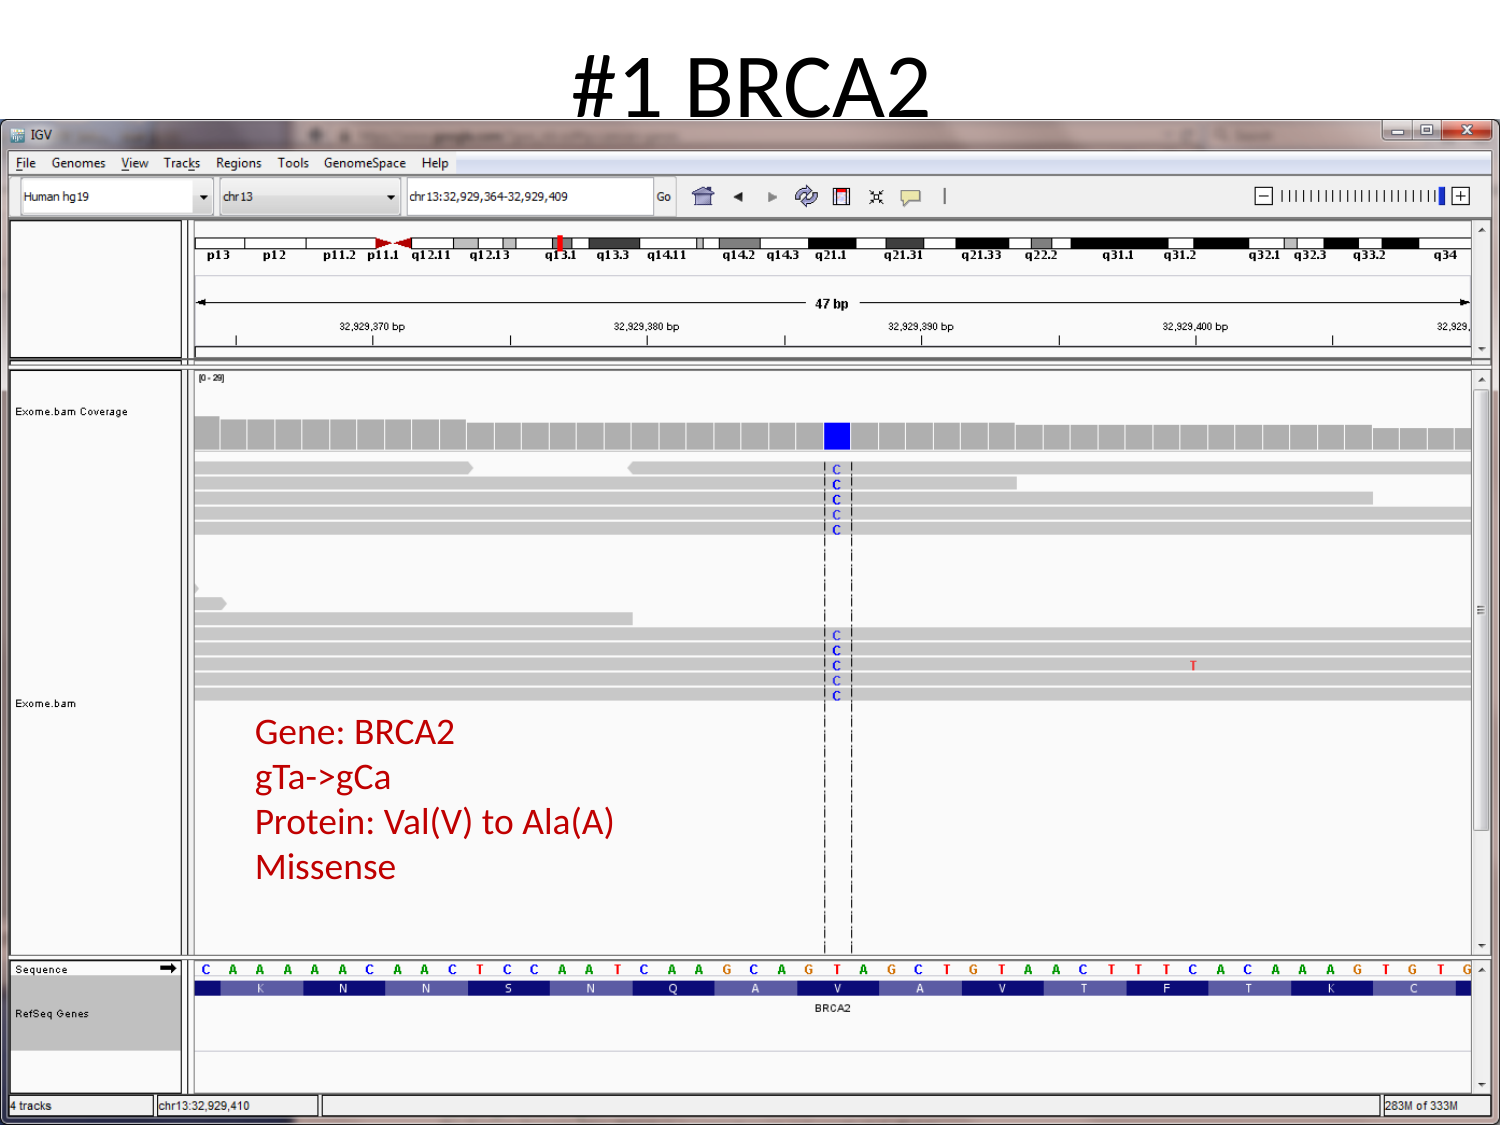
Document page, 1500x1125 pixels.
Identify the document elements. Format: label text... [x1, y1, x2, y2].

title #1 BRCA2 [77, 6, 1428, 118]
picture [0, 119, 1500, 1125]
